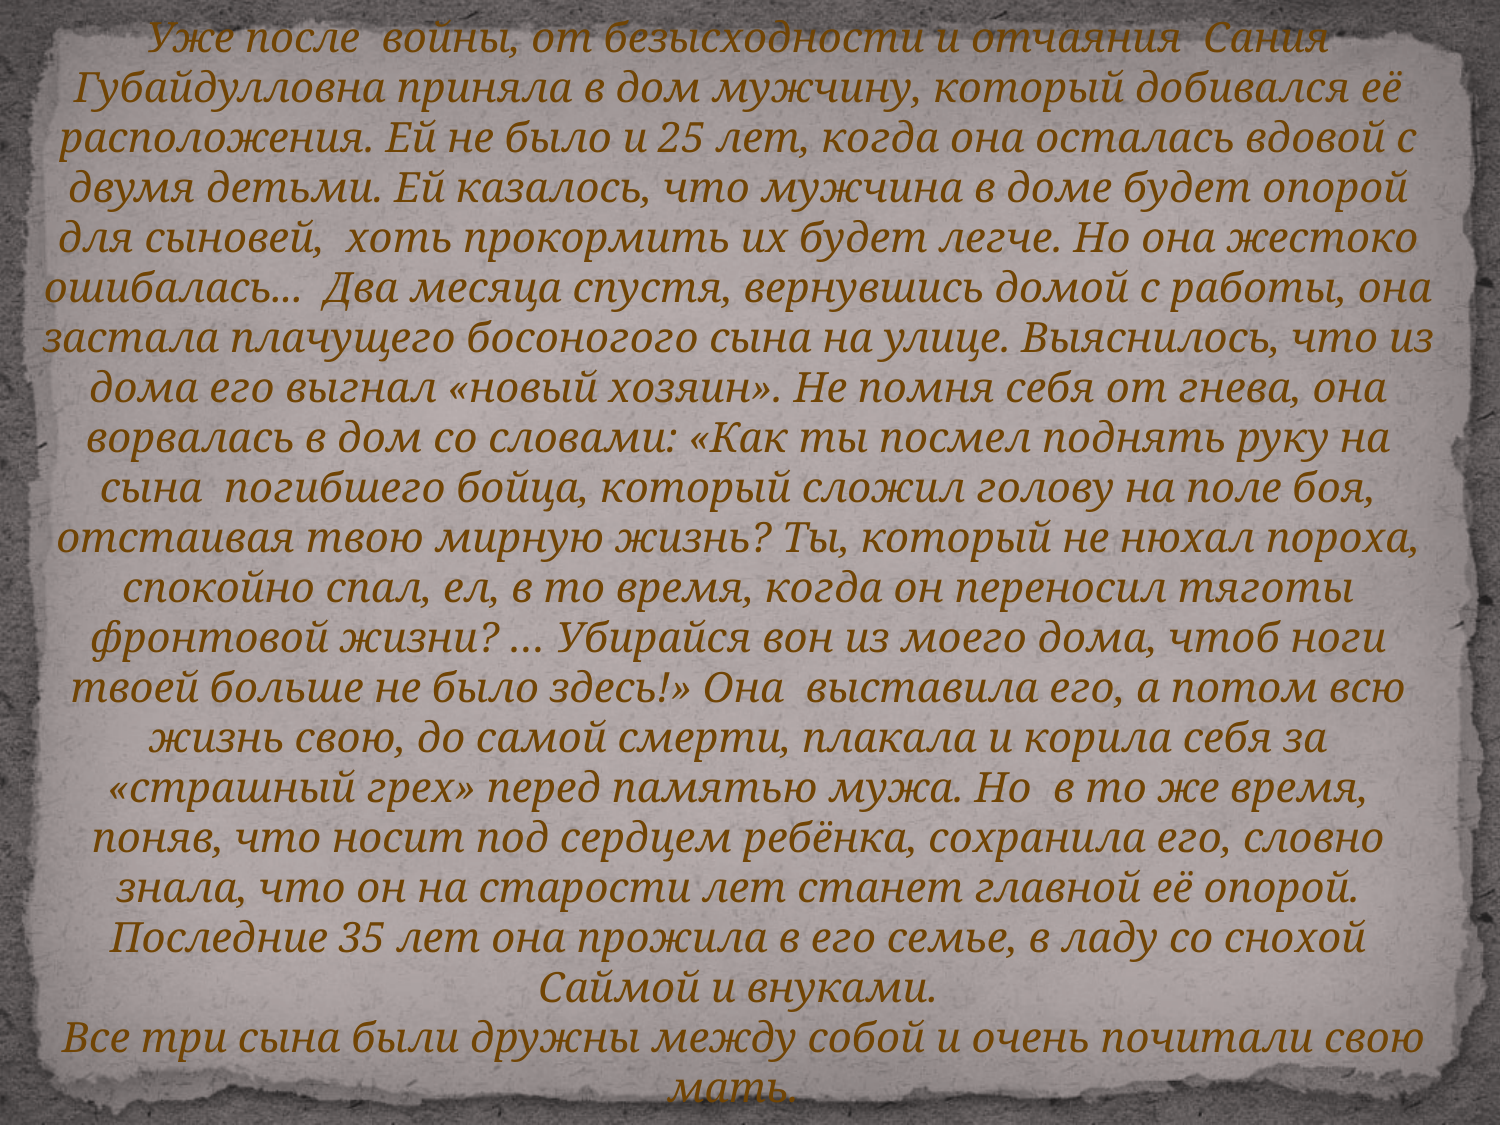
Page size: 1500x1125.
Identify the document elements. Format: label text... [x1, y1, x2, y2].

text_box Уже после войны, от безысходности и отчаяния Сания Губайдулловна приняла в дом мужчину, который добивался её расположения. Ей не было и 25 лет, когда она осталась вдовой с двумя детьми. Ей казалось, что мужчина в доме будет опорой для сыновей, хоть прокормить их будет легче. Но она жестоко ошибалась... Два месяца спустя, вернувшись домой с работы, она застала плачущего босоногого сына на улице. Выяснилось, что из дома его выгнал «новый хозяин». Не помня себя от гнева, она ворвалась в дом со словами: «Как ты посмел поднять руку на сына погибшего бойца, который сложил голову на поле боя, отстаивая твою мирную жизнь? Ты, который не нюхал пороха, спокойно спал, ел, в то время, когда он переносил тяготы фронтовой жизни? … Убирайся вон из моего дома, чтоб ноги твоей больше не было здесь!» Она выставила его, а потом всю жизнь свою, до самой смерти, плакала и корила себя за «страшный грех» перед памятью мужа. Но в то же время, поняв, что носит под сердцем ребёнка, сохранила его, словно знала, что он на старости лет станет главной её опорой. Последние 35 лет она прожила в его семье, в ладу со снохой Саймой и внуками. Все три сына были дружны между собой и очень почитали свою мать. [23, 0, 1454, 1119]
